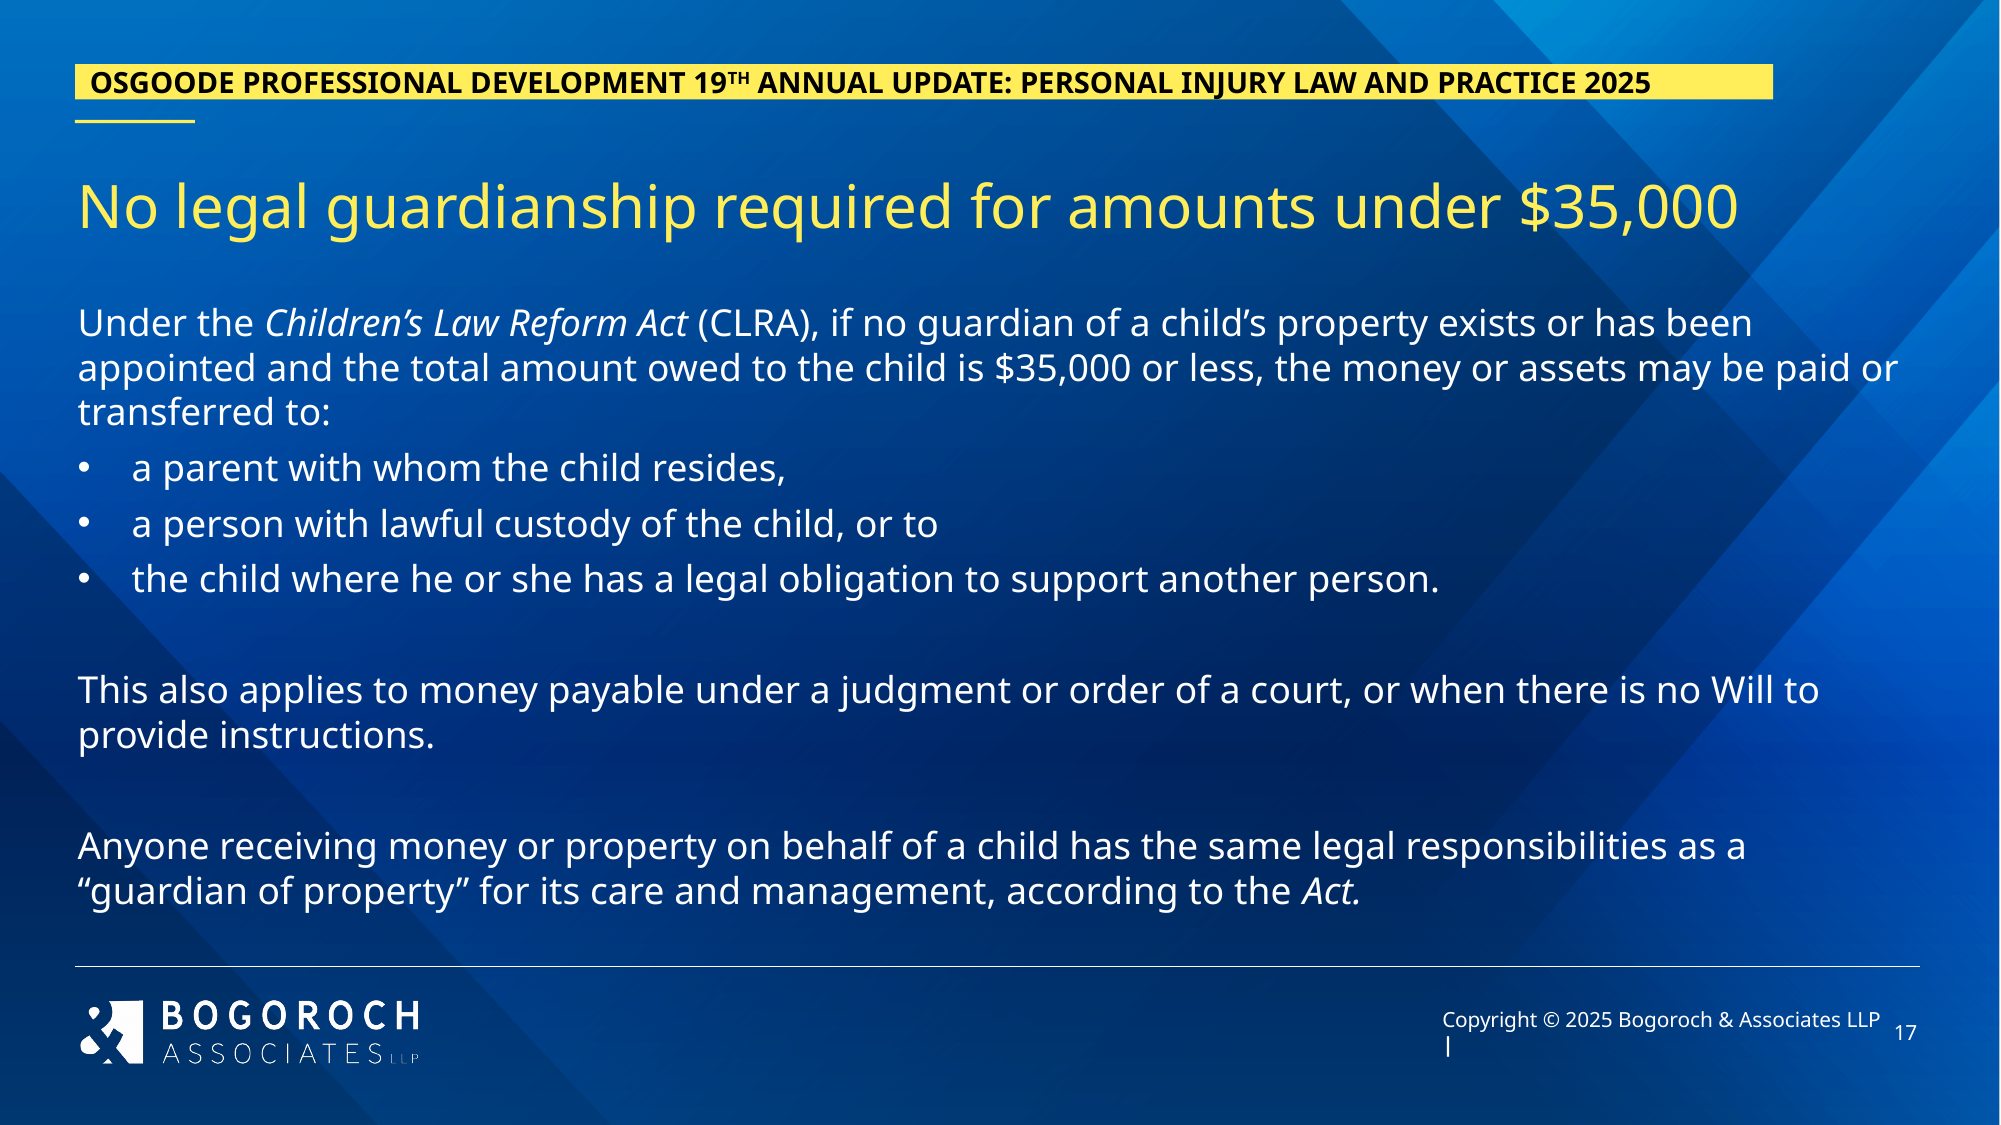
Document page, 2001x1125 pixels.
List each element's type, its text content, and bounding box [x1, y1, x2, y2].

list Under the Children’s Law Reform Act (CLRA), if no guardian of a child’s property exists or has been appointed and the total amount owed to the child is $35,000 or less, the money or assets may be paid or transferred to: a parent with whom the child resides, a person with lawful custody of the child, or to the child where he or she has a legal obligation to support another person. This also applies to money payable under a judgment or order of a court, or when there is no Will to provide instructions. Anyone receiving money or property on behalf of a child has the same legal responsibilities as a “guardian of property” for its care and management, according to the Act. [77, 292, 1923, 921]
title No legal guardianship required for amounts under $35,000 [77, 165, 1803, 253]
picture [0, 0, 2000, 1125]
